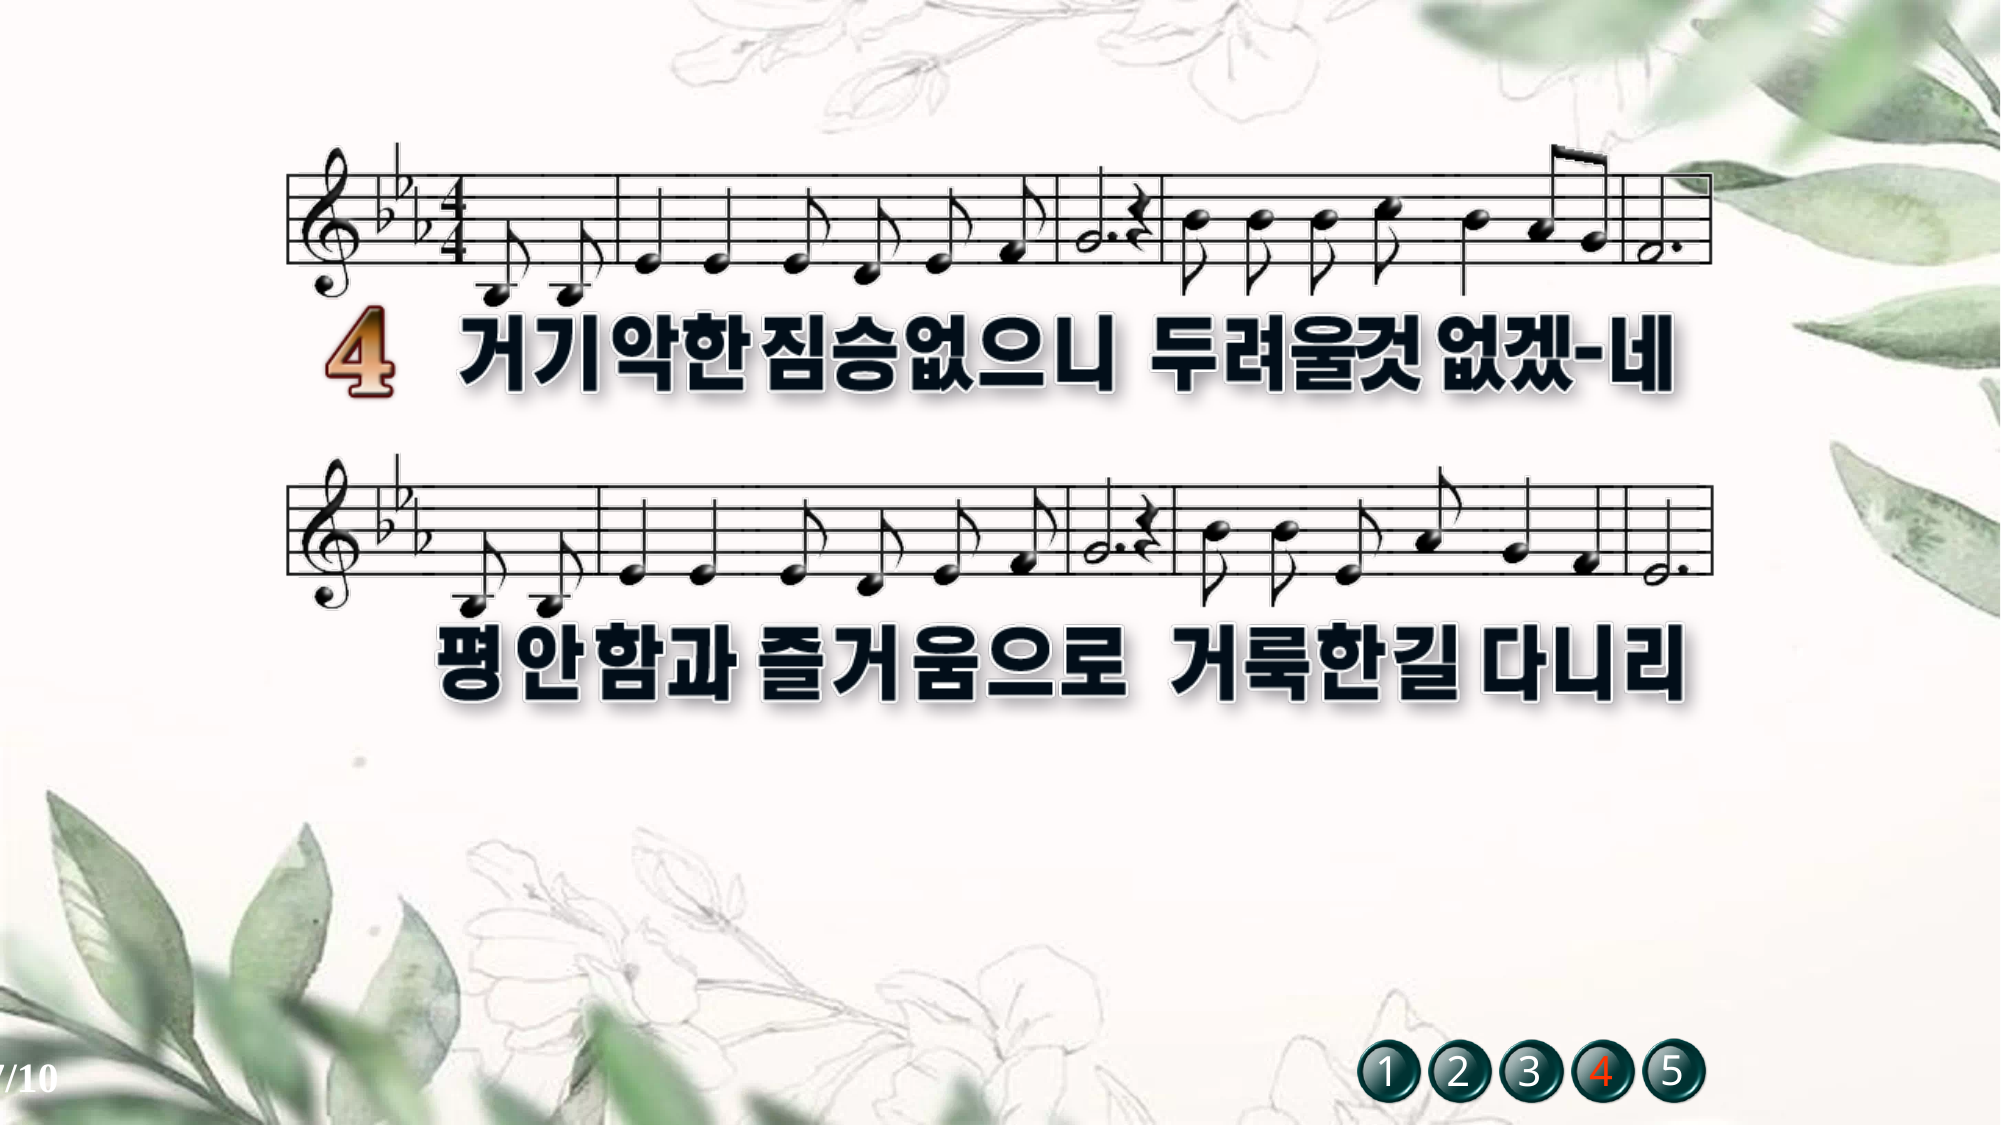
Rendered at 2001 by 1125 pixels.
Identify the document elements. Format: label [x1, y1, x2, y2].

picture [0, 0, 2001, 1125]
text_box [1496, 1035, 1567, 1106]
text_box [1568, 1035, 1638, 1106]
text_box [1639, 1034, 1709, 1106]
text_box [1425, 1035, 1496, 1106]
text_box [1354, 1035, 1424, 1106]
